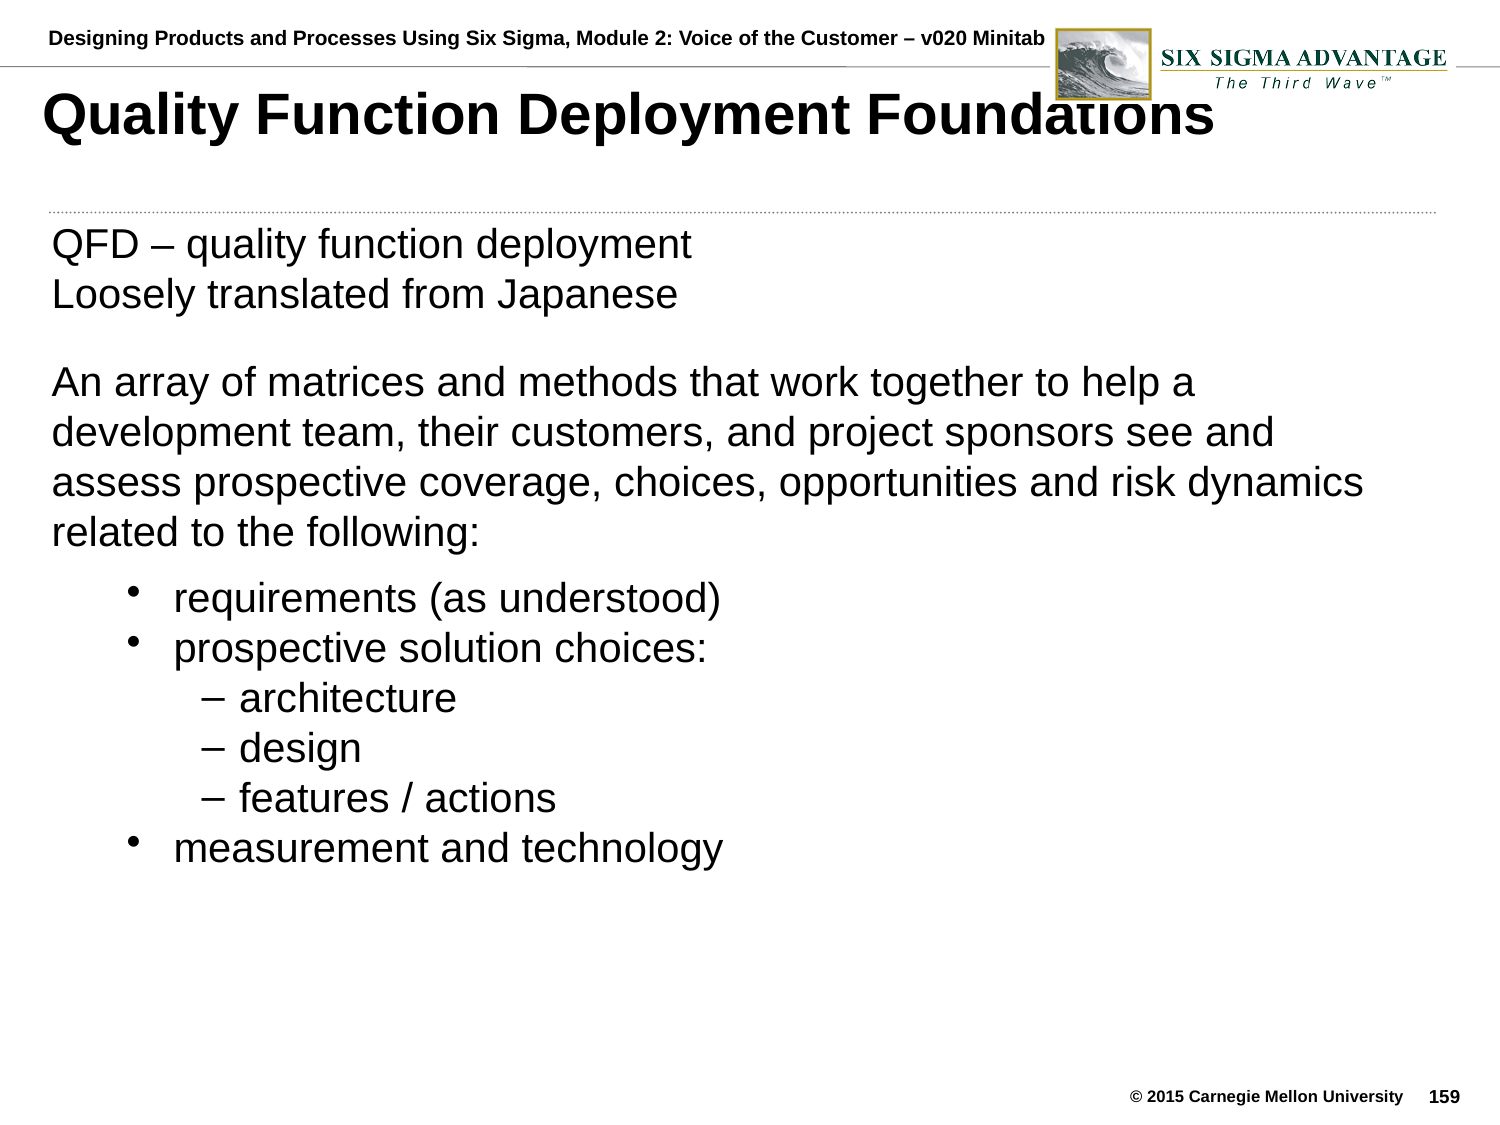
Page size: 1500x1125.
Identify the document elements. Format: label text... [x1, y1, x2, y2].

title Quality Function Deployment Foundations [42, 89, 1438, 146]
text_box QFD – quality function deployment Loosely translated from Japanese [36, 209, 1360, 324]
picture [1049, 24, 1456, 104]
text_box An array of matrices and methods that work together to help a development team, their customers, and project sponsors see and assess prospective coverage, choices, opportunities and risk dynamics related to the following: requirements (as understood) prospective solution choices: architecture design features / actions measurement and technology [36, 347, 1394, 879]
